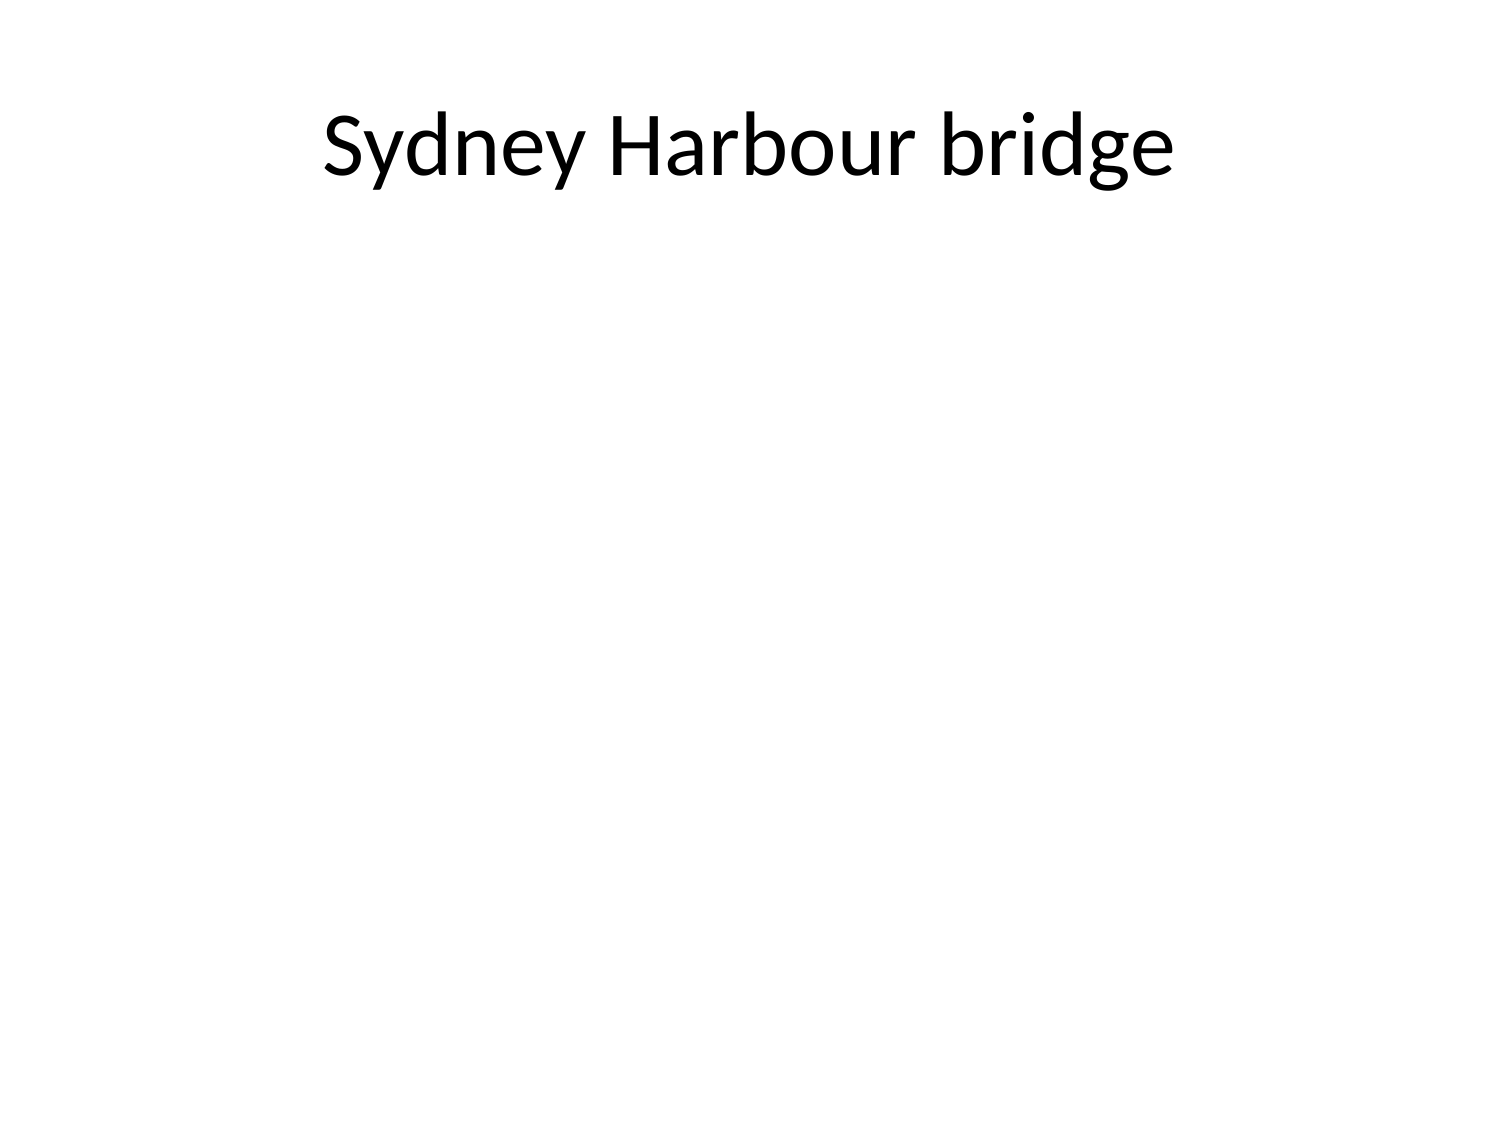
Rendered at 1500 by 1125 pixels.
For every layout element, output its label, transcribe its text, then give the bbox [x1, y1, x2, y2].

title Sydney Harbour bridge [75, 45, 1425, 233]
